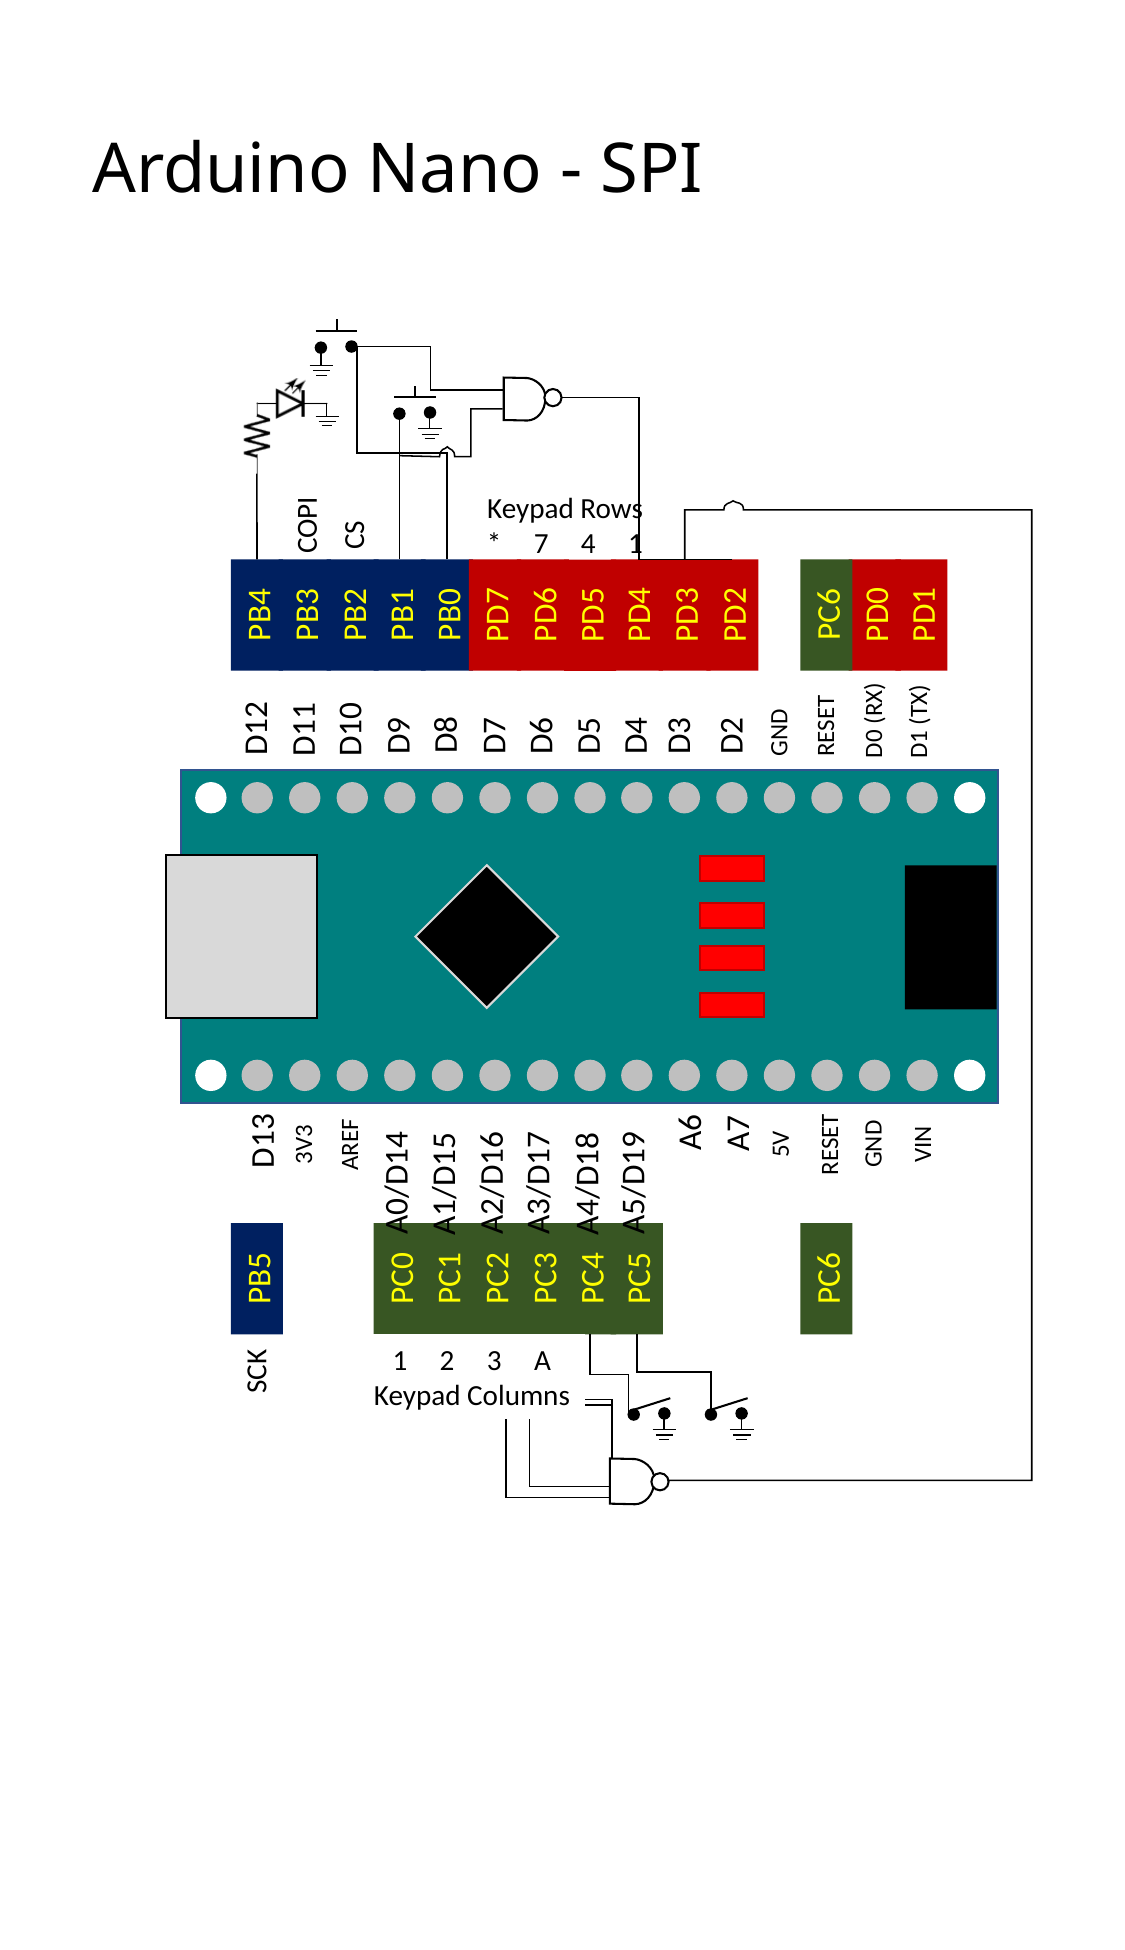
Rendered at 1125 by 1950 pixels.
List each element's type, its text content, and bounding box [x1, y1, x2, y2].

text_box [165, 319, 1032, 1505]
title Arduino Nano - SPI [77, 103, 1048, 238]
